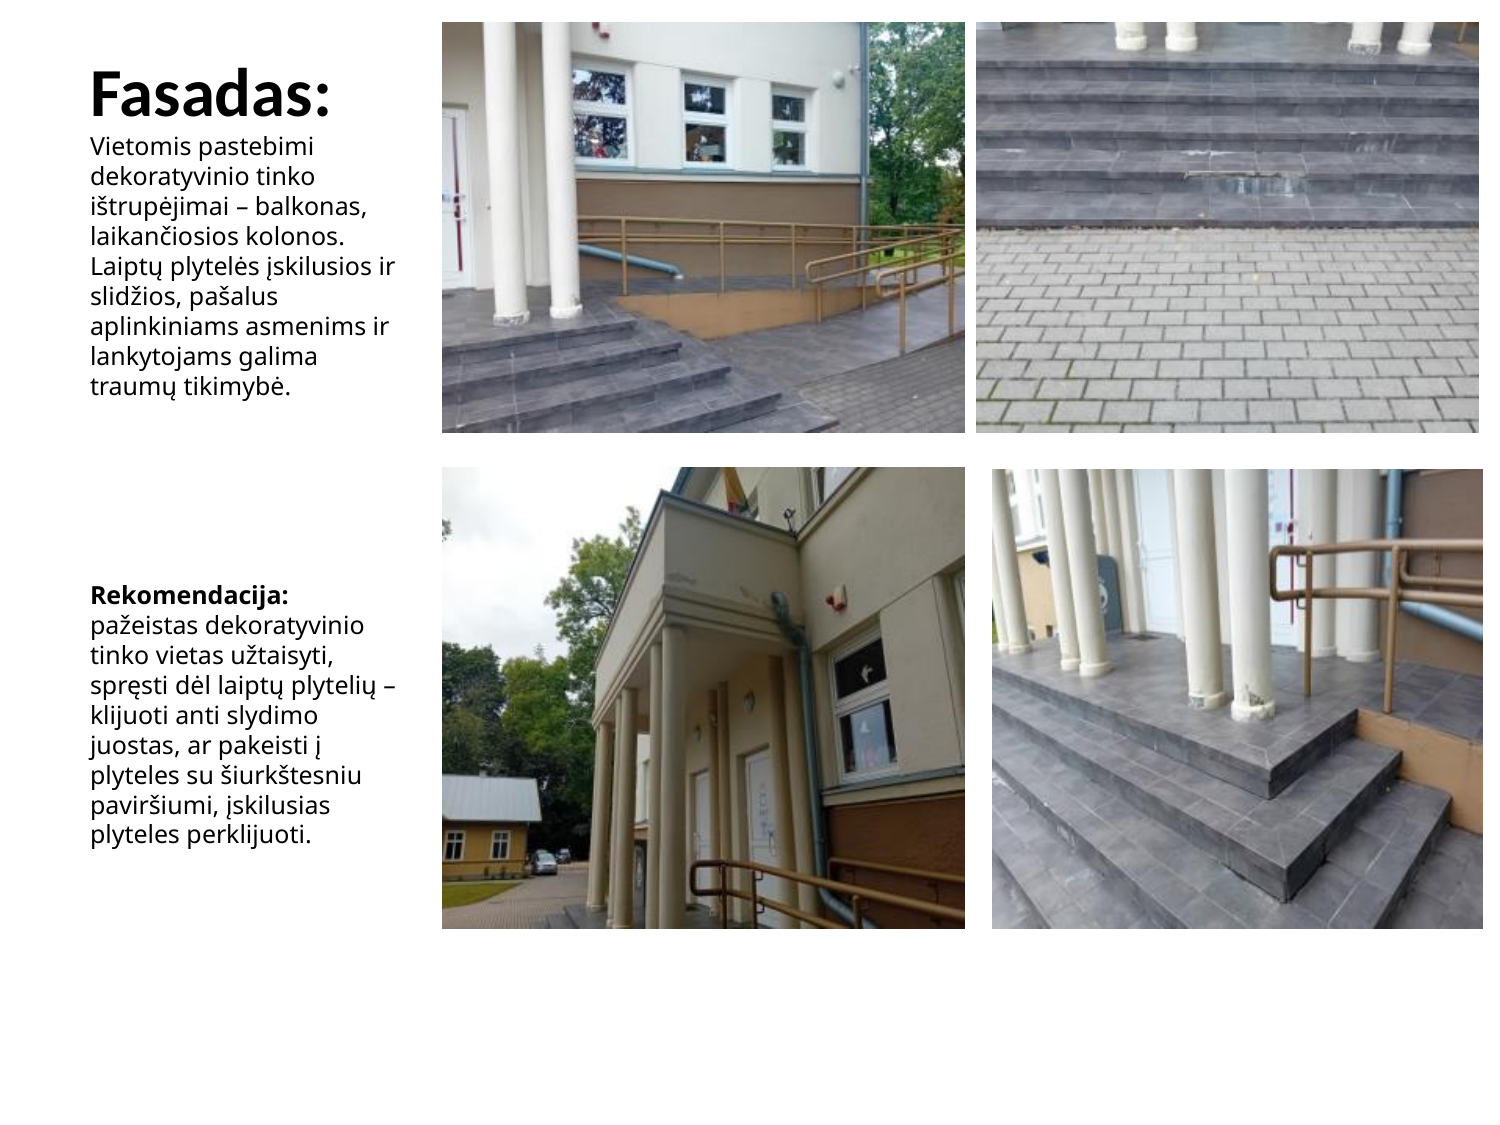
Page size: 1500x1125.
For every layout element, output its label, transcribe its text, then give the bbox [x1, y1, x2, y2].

picture [442, 467, 965, 929]
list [975, 22, 1479, 433]
picture [991, 469, 1483, 929]
picture [442, 22, 965, 433]
title Fasadas: Vietomis pastebimi dekoratyvinio tinko ištrupėjimai – balkonas, laikančiosios kolonos. Laiptų plytelės įskilusios ir slidžios, pašalus aplinkiniams asmenims ir lankytojams galima traumų tikimybė. Rekomendacija: pažeistas dekoratyvinio tinko vietas užtaisyti, spręsti dėl laiptų plytelių – klijuoti anti slydimo juostas, ar pakeisti į plyteles su šiurkštesniu paviršiumi, įskilusias plyteles perklijuoti. [75, 23, 420, 1094]
